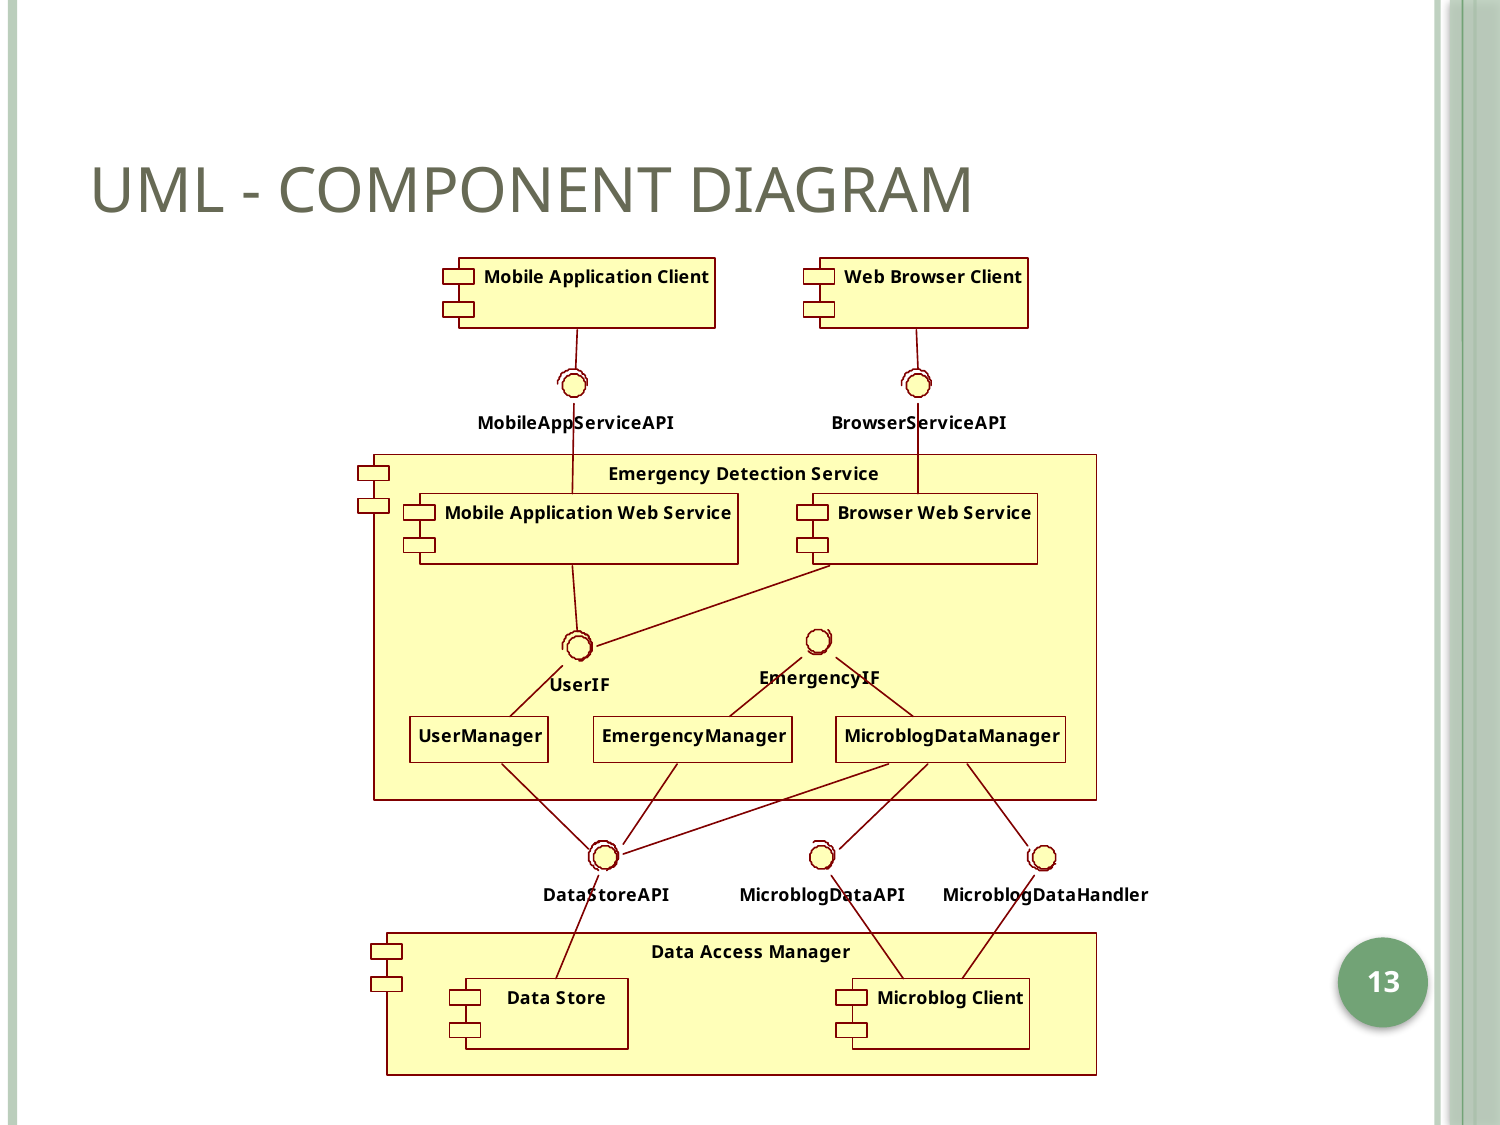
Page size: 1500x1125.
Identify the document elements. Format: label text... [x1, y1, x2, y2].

slide_number 13 [1333, 940, 1434, 1027]
picture [324, 224, 1189, 1111]
title UML - Component Diagram [75, 45, 1300, 233]
